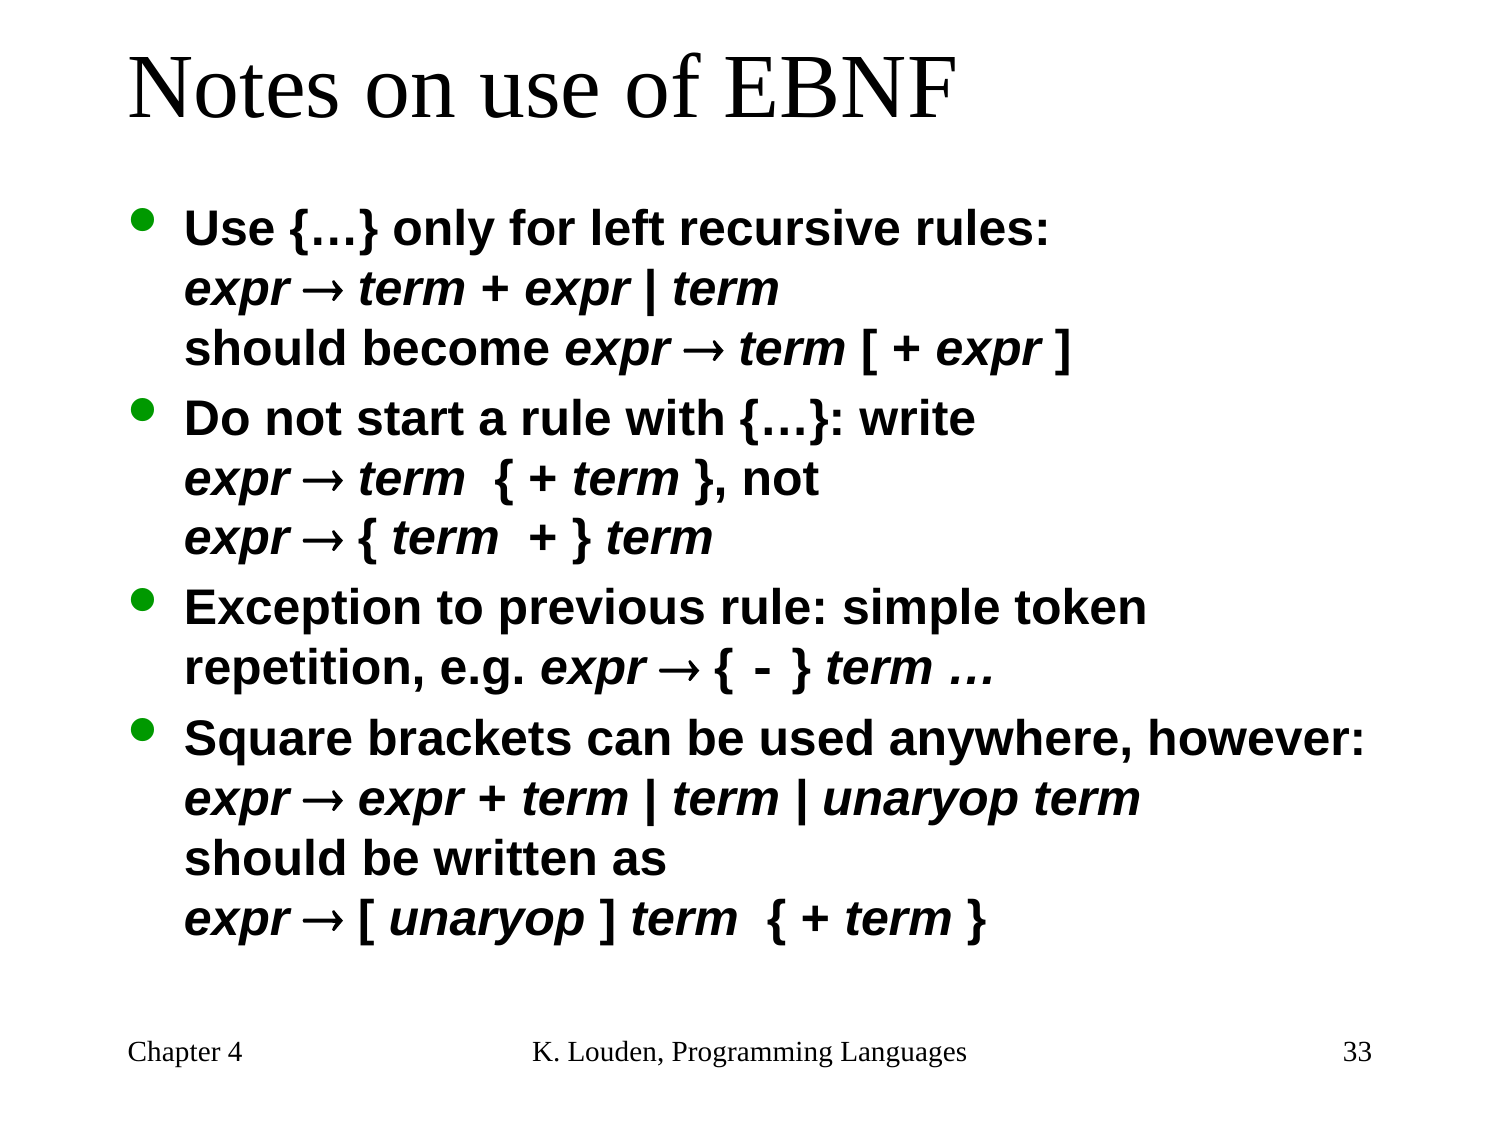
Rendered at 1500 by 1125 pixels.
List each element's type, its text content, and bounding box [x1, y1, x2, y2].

list Use {…} only for left recursive rules: expr ® term + expr | term should become expr ® term [ + expr ] Do not start a rule with {…}: write expr ® term { + term }, not expr ® { term + } term Exception to previous rule: simple token repetition, e.g. expr ® { - } term … Square brackets can be used anywhere, however: expr ® expr + term | term | unaryop term should be written as expr ® [ unaryop ] term { + term } [112, 187, 1388, 1001]
slide_number 33 [1074, 1012, 1388, 1088]
title Notes on use of EBNF [112, 0, 1388, 176]
slide_number Chapter 4 [112, 1012, 426, 1088]
footer K. Louden, Programming Languages [487, 1012, 1013, 1088]
